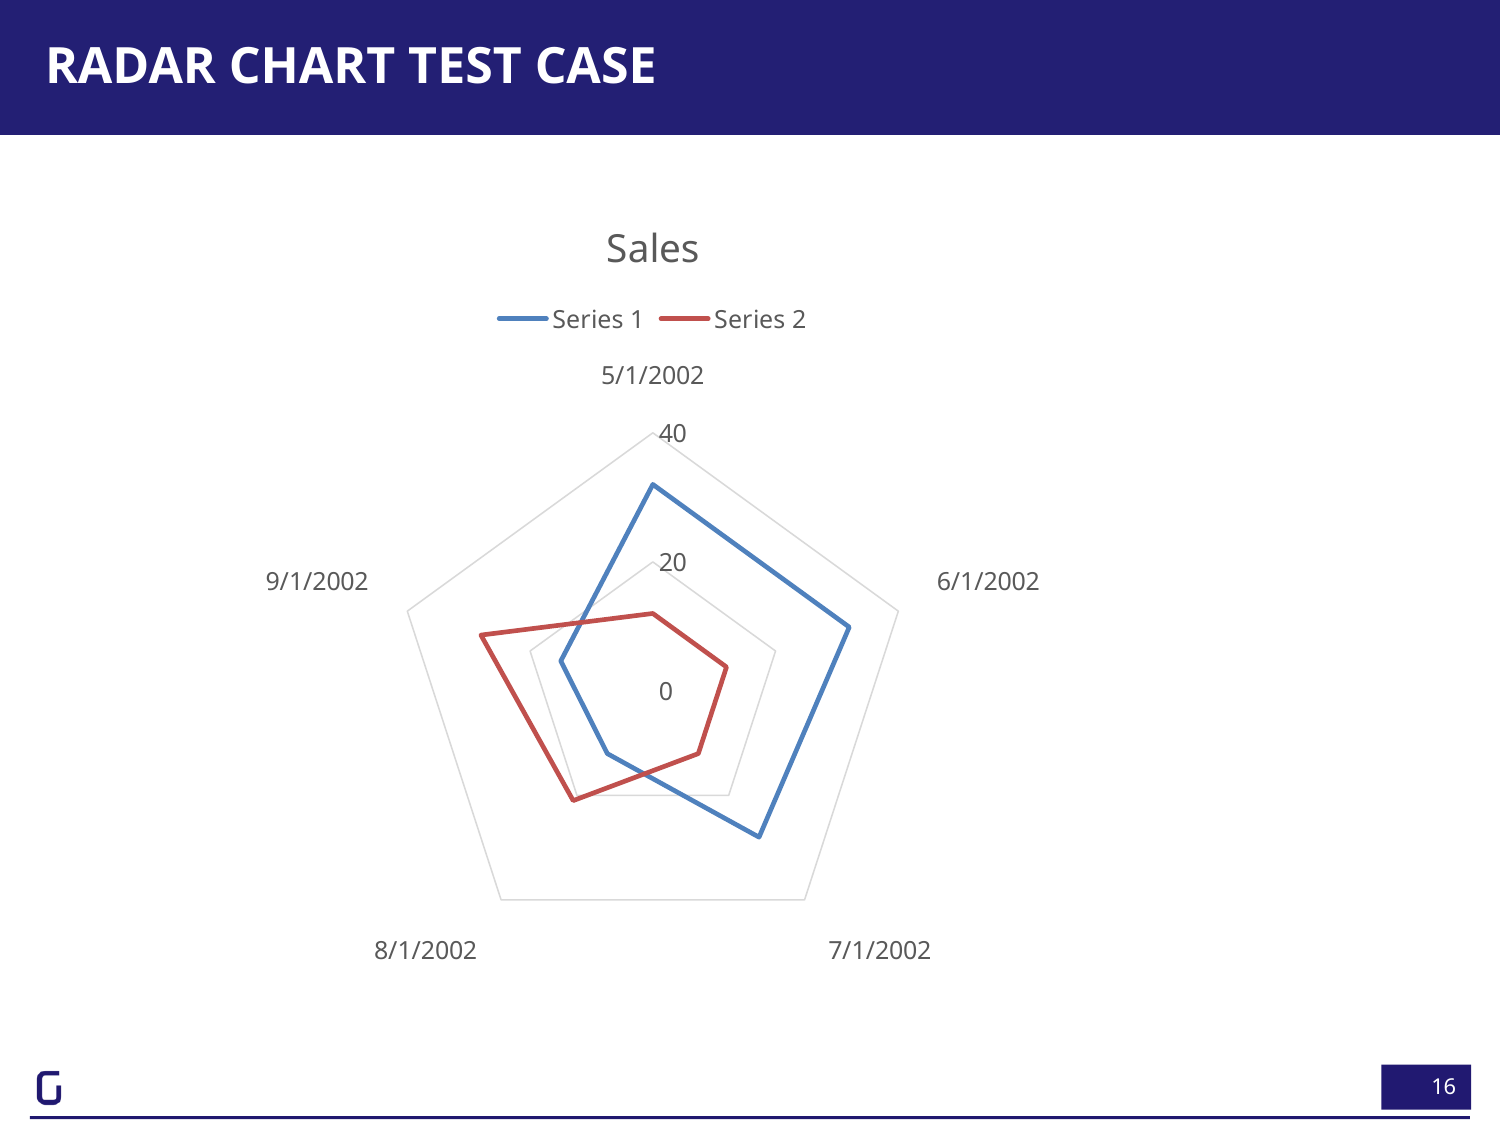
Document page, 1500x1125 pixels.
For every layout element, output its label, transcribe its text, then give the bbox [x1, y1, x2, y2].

chart [29, 184, 1276, 984]
title Radar Chart Test Case [30, 15, 1470, 120]
picture [30, 1064, 67, 1110]
